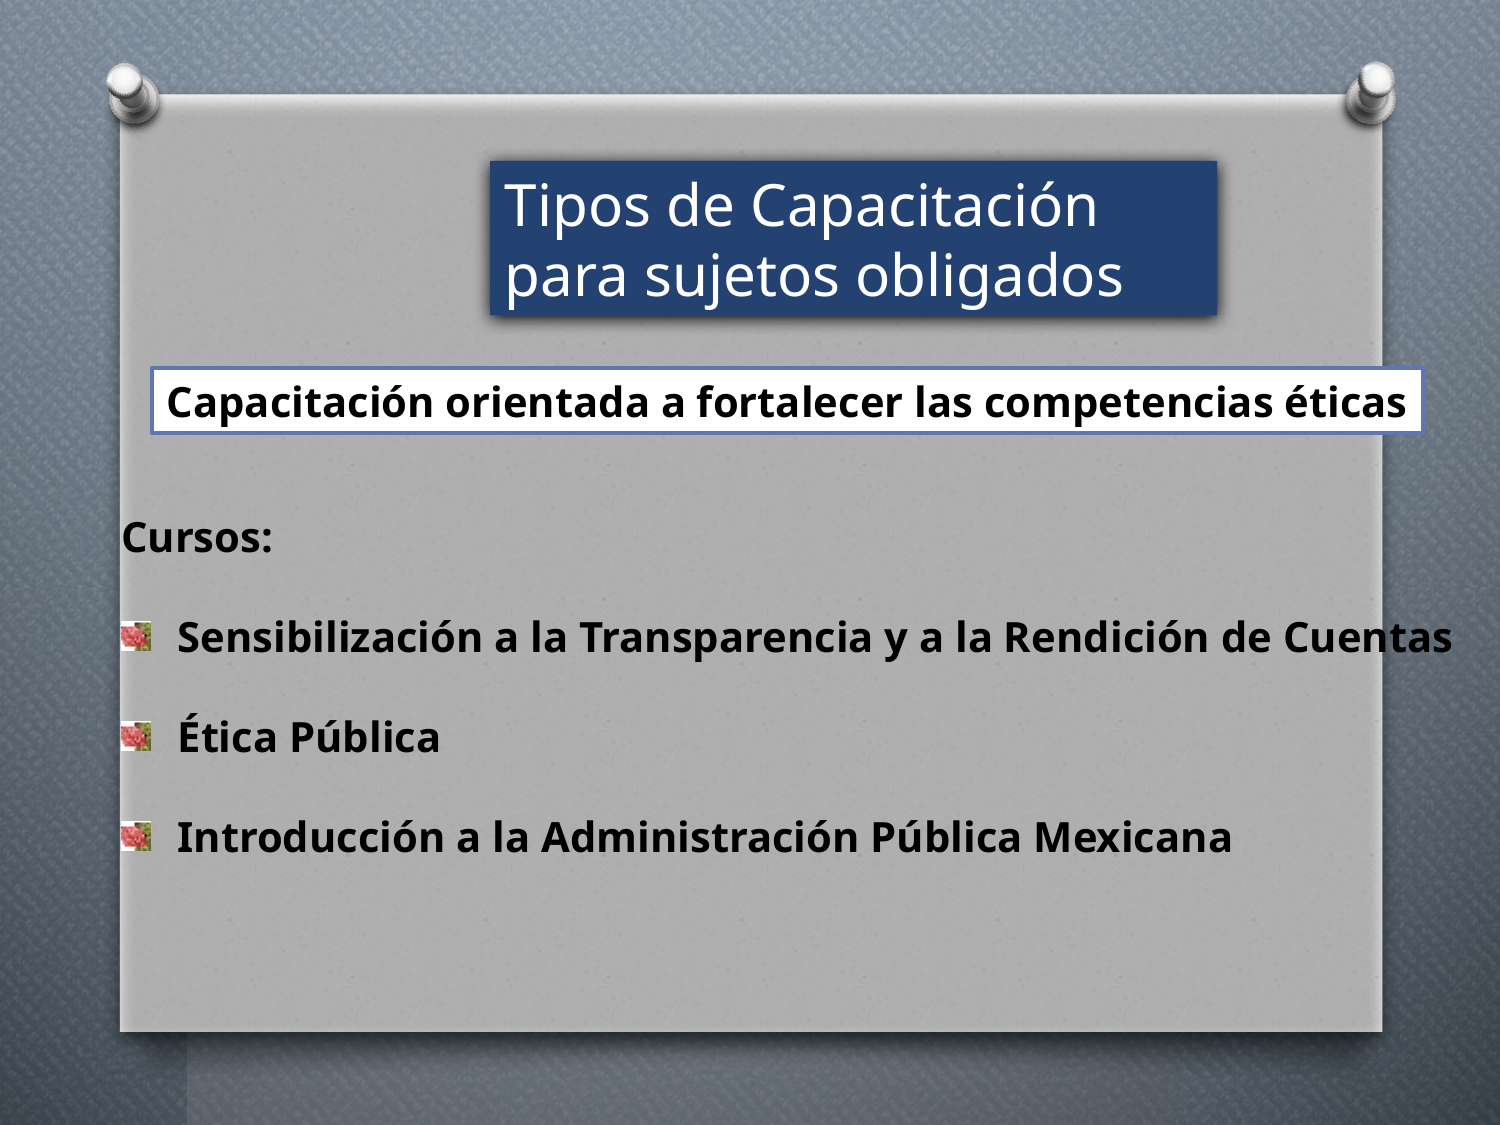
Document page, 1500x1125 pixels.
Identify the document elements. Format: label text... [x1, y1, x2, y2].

picture [121, 621, 151, 651]
text_box Cursos: Sensibilización a la Transparencia y a la Rendición de Cuentas Ética Pública Introducción a la Administración Pública Mexicana [106, 503, 1469, 919]
picture [1317, 35, 1439, 156]
picture [75, 29, 198, 153]
picture [121, 721, 151, 751]
text_box Capacitación orientada a fortalecer las competencias éticas [150, 366, 1425, 435]
picture [121, 821, 151, 851]
text_box Tipos de Capacitación para sujetos obligados [490, 160, 1218, 316]
